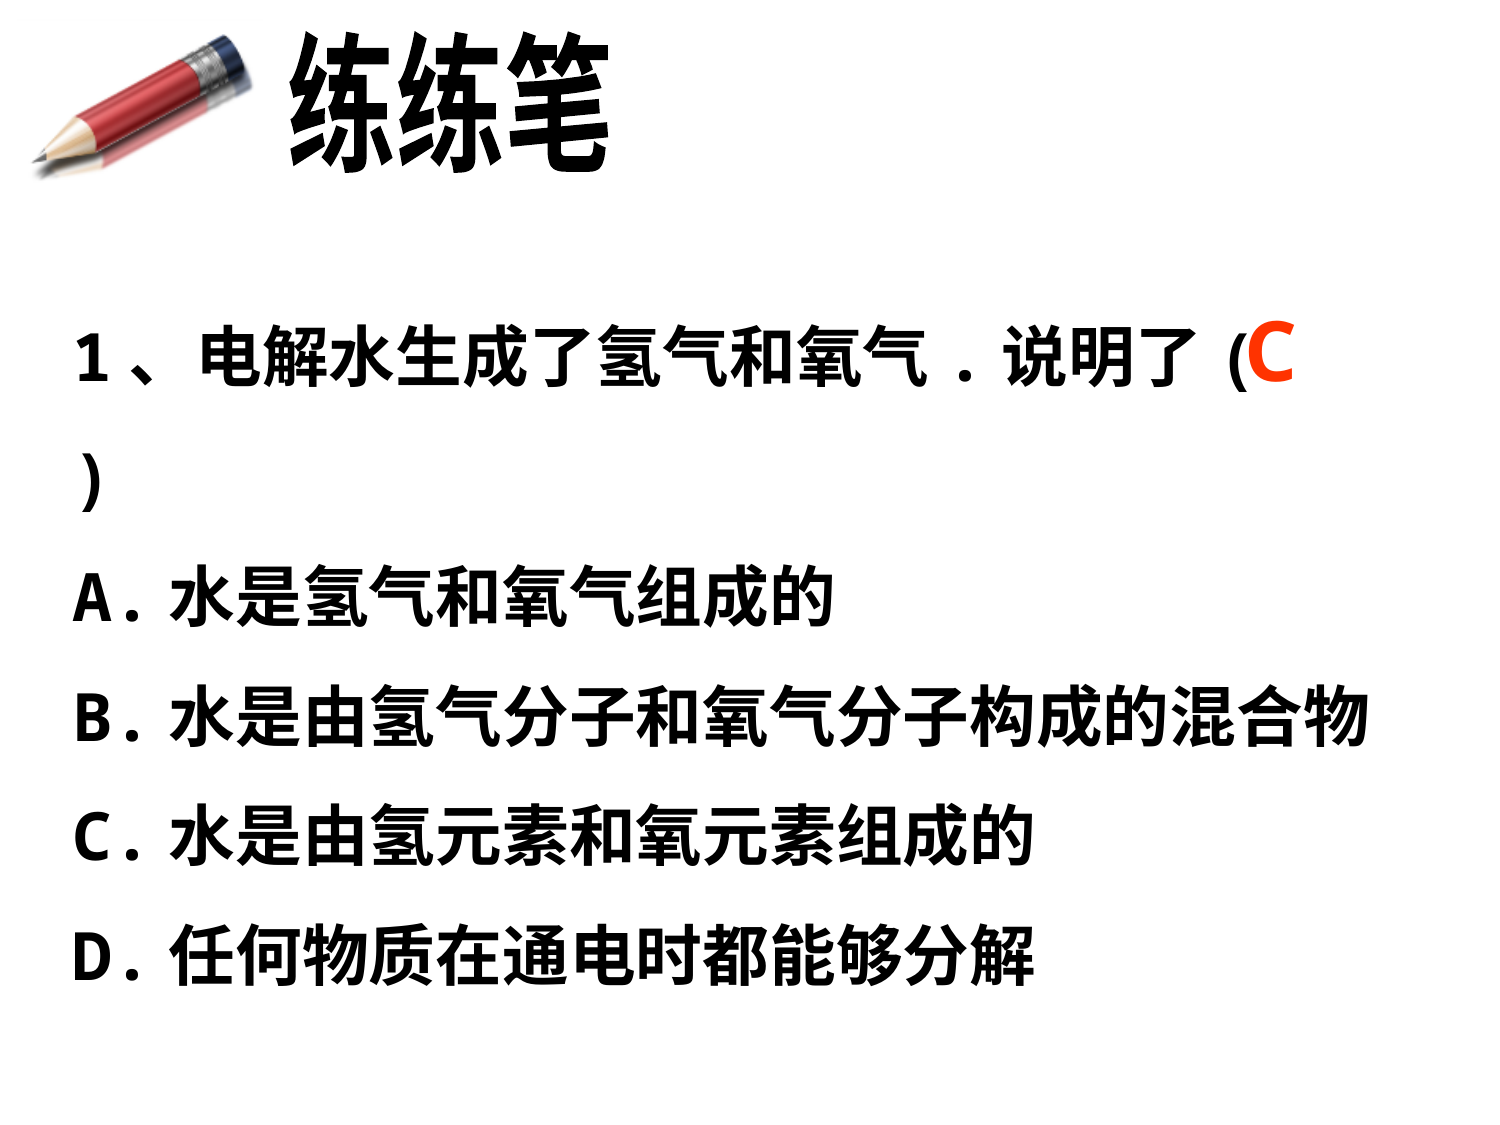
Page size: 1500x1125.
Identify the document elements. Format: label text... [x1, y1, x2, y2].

text_box 1、电解水生成了氢气和氧气.说明了( ) A.水是氢气和氧气组成的 B.水是由氢气分子和氧气分子构成的混合物 C.水是由氢元素和氧元素组成的 D.任何物质在通电时都能够分解 [58, 267, 1448, 1002]
text_box C [1229, 290, 1334, 406]
picture [17, 18, 264, 193]
